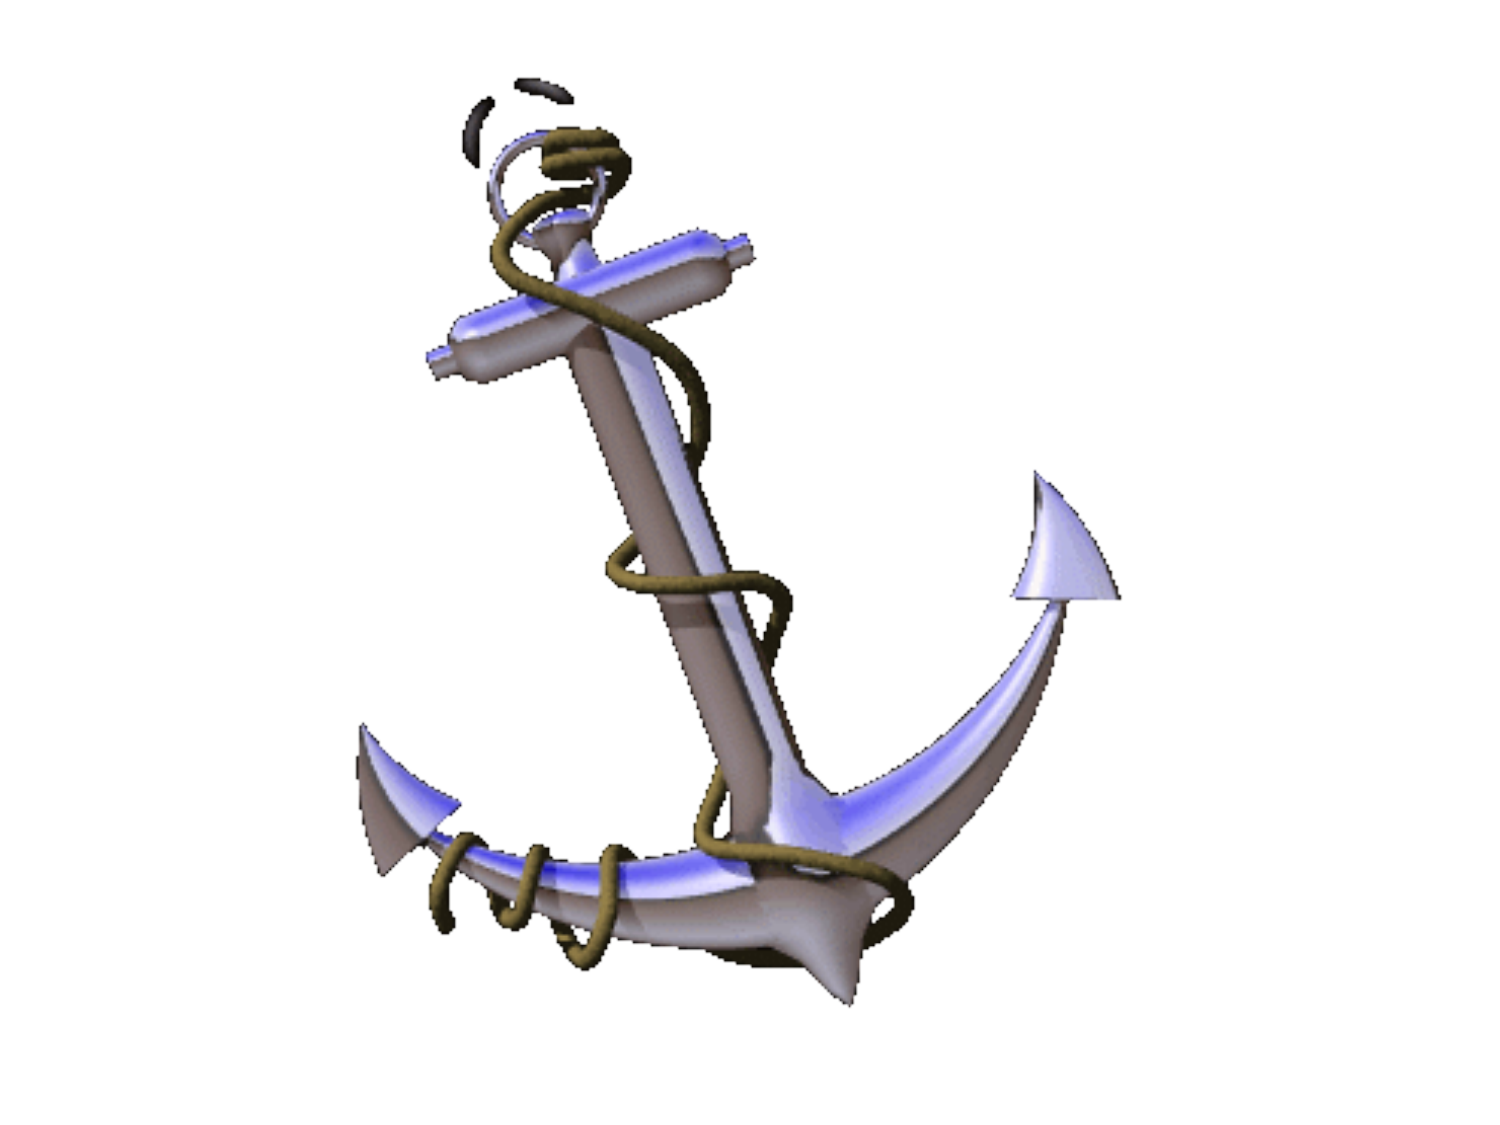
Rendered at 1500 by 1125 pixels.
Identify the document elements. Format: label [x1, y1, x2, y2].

picture [159, 30, 1223, 1095]
